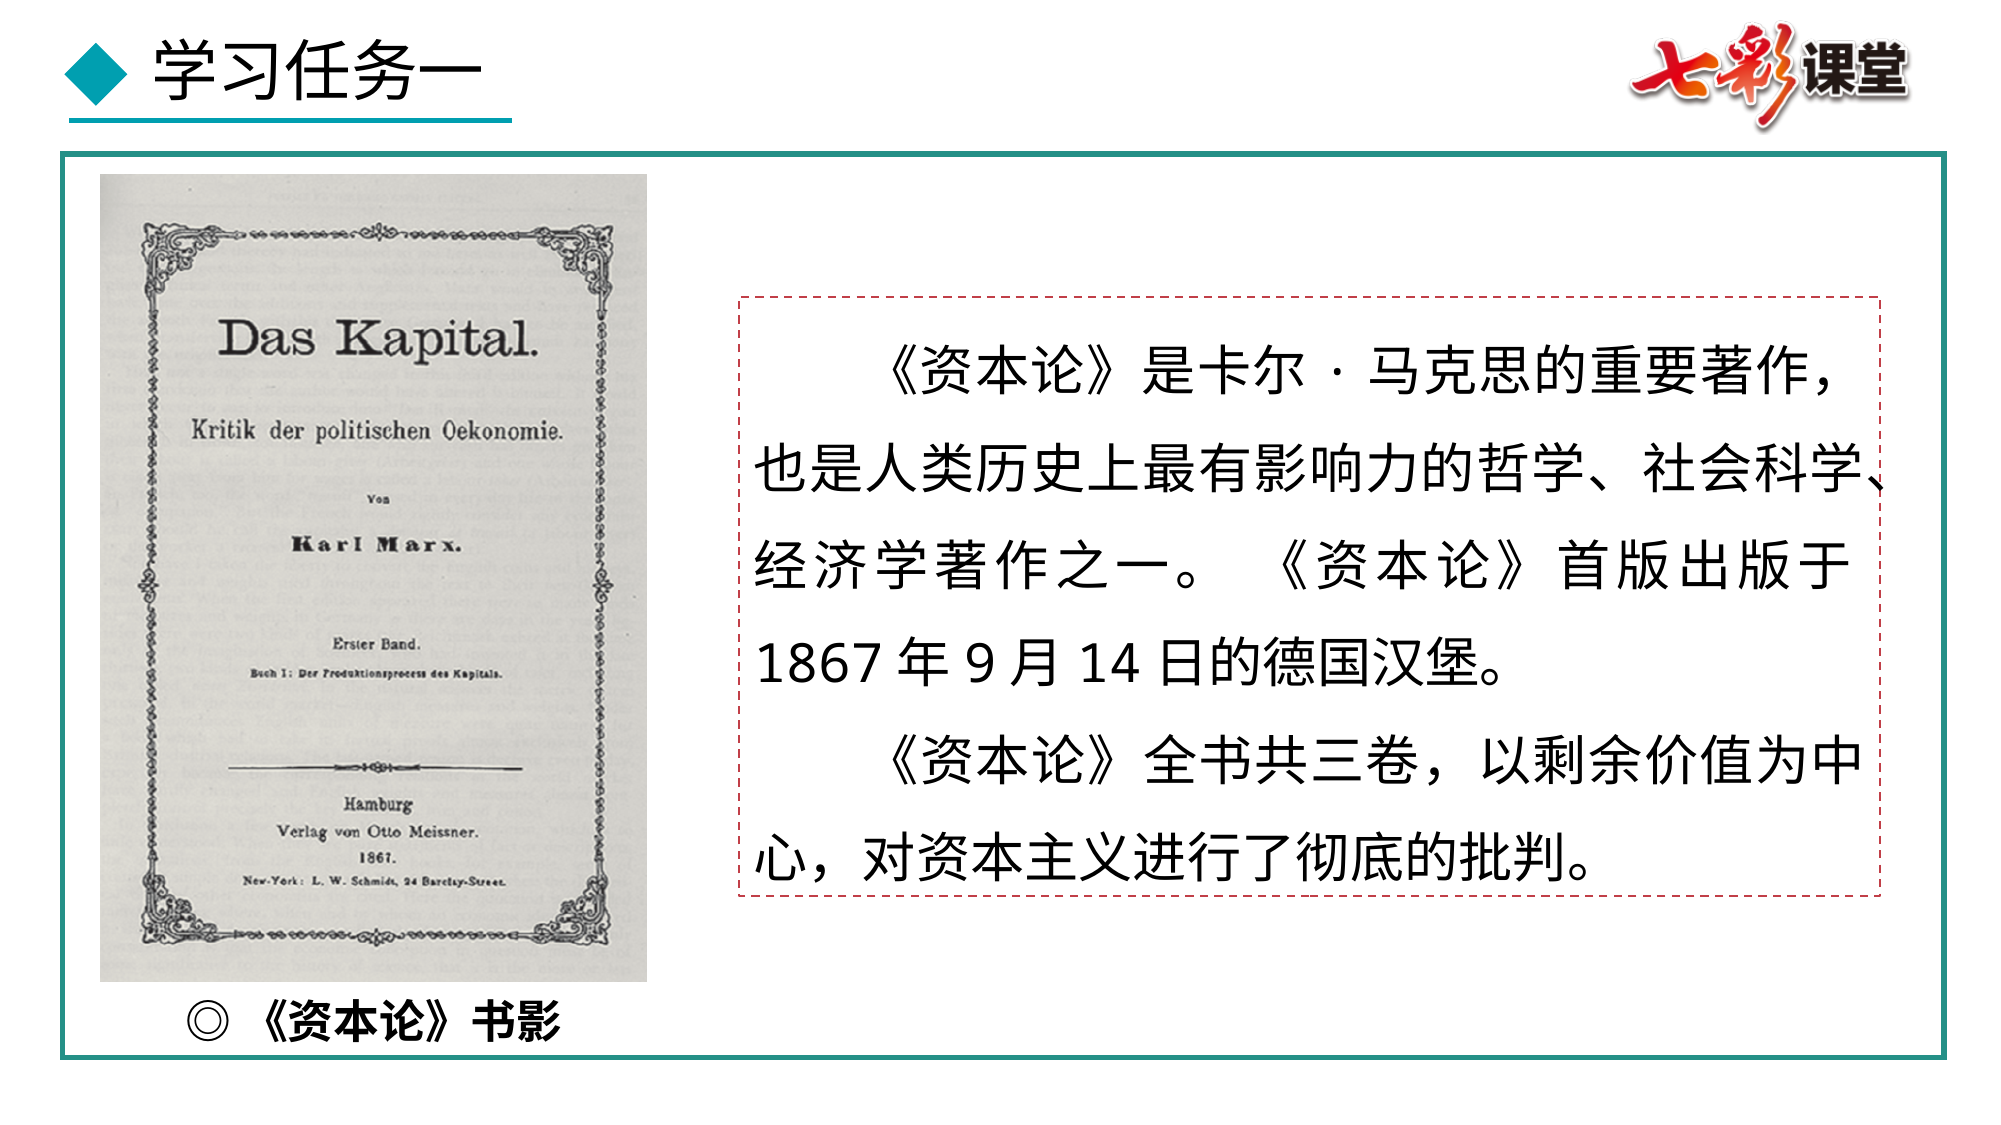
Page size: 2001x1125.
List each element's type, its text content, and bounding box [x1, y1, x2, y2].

text_box ◎《资本论》书影 [100, 985, 647, 1056]
picture [1625, 16, 1917, 135]
text_box 《资本论》是卡尔·马克思的重要著作，也是人类历史上最有影响力的哲学、社会科学、经济学著作之一。 《资本论》首版出版于1867年9月14日的德国汉堡。 《资本论》全书共三卷，以剩余价值为中心，对资本主义进行了彻底的批判。 [738, 296, 1881, 896]
picture [100, 174, 648, 982]
